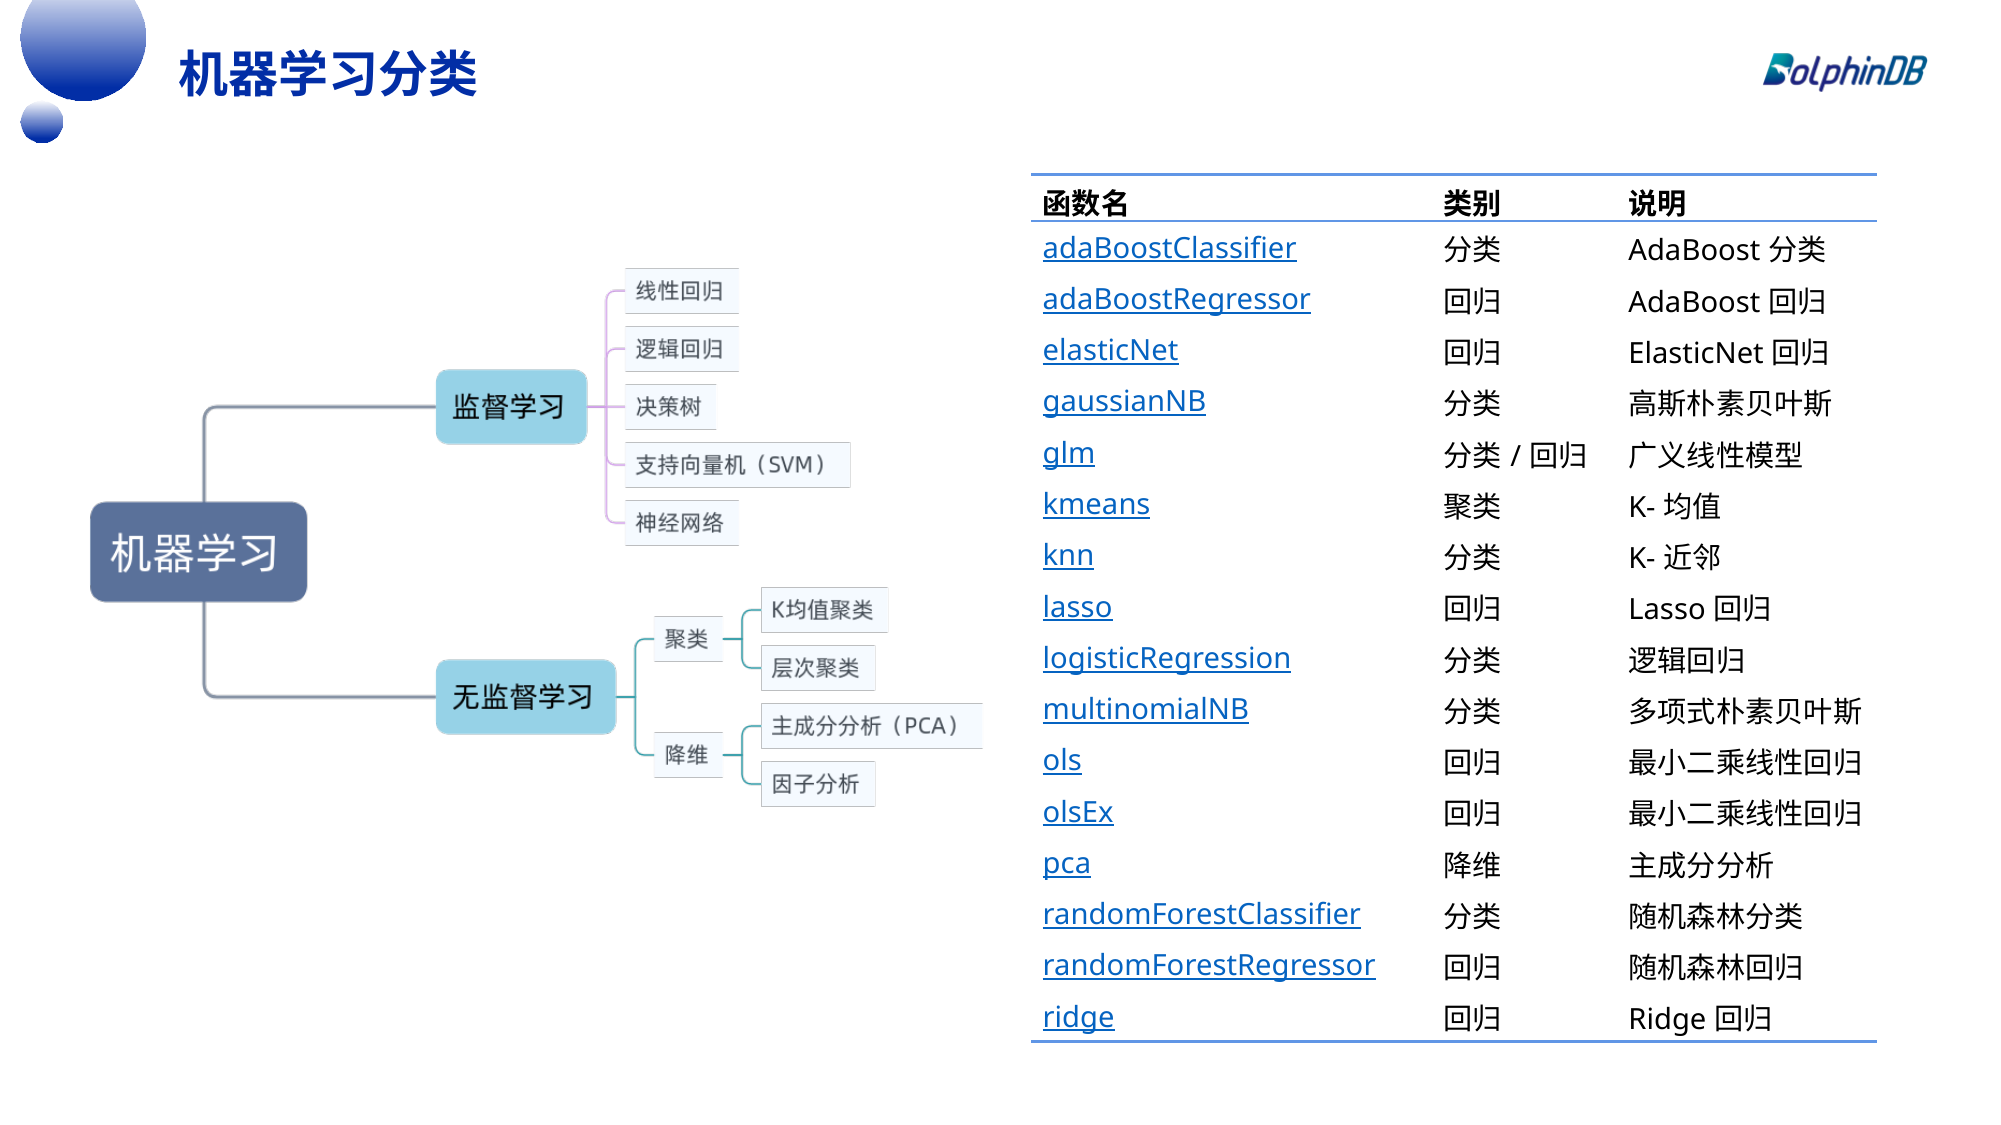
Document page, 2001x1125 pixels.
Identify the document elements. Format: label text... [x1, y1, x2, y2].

table_cell multinomialNB [1032, 683, 1432, 734]
table_cell 主成分分析 [1617, 836, 1877, 888]
table_cell 分类 [1432, 375, 1617, 426]
table_cell ElasticNet回归 [1617, 324, 1877, 375]
picture [42, 220, 1032, 855]
table_cell 多项式朴素贝叶斯 [1617, 683, 1877, 734]
table_cell 随机森林回归 [1617, 939, 1877, 990]
table_cell 高斯朴素贝叶斯 [1617, 375, 1877, 426]
table_cell 回归 [1432, 939, 1617, 990]
table_cell AdaBoost回归 [1617, 272, 1877, 324]
table_cell K-均值 [1617, 477, 1877, 529]
text_box [19, 99, 64, 144]
table_cell glm [1032, 426, 1432, 477]
table_cell 分类/回归 [1432, 426, 1617, 477]
table_cell lasso [1032, 580, 1432, 631]
table_cell pca [1031, 836, 1432, 888]
table_cell 回归 [1432, 272, 1617, 324]
table_cell Ridge回归 [1617, 990, 1877, 1040]
table_cell K-近邻 [1617, 529, 1877, 580]
table_cell 分类 [1432, 529, 1617, 580]
table_header 说明 [1617, 176, 1877, 220]
table_cell 广义线性模型 [1617, 426, 1877, 477]
table_cell olsEx [1032, 785, 1432, 836]
table_cell kmeans [1032, 477, 1432, 529]
table_cell AdaBoost分类 [1617, 222, 1877, 272]
table_cell ridge [1031, 990, 1432, 1040]
table_cell elasticNet [1032, 324, 1432, 375]
table_cell adaBoostRegressor [1032, 272, 1432, 324]
table_cell knn [1032, 529, 1432, 580]
table_cell 回归 [1432, 990, 1617, 1040]
table_cell gaussianNB [1032, 375, 1432, 426]
table_cell randomForestClassifier [1031, 888, 1432, 939]
table_cell 回归 [1432, 785, 1617, 836]
table_cell 随机森林分类 [1617, 888, 1877, 939]
table_cell adaBoostClassifier [1032, 222, 1432, 272]
table_header 类别 [1432, 176, 1617, 220]
table_header 函数名 [1031, 176, 1432, 220]
table_cell logisticRegression [1032, 631, 1432, 683]
text_box 机器学习分类 [163, 35, 1545, 110]
table_cell Lasso回归 [1617, 580, 1877, 631]
table_cell 聚类 [1432, 477, 1617, 529]
table_cell 最小二乘线性回归 [1617, 734, 1877, 785]
table_cell 回归 [1432, 324, 1617, 375]
table_cell 分类 [1432, 222, 1617, 272]
table_cell 分类 [1432, 683, 1617, 734]
table_cell 最小二乘线性回归 [1617, 785, 1877, 836]
picture [1755, 47, 1929, 93]
table_cell randomForestRegressor [1031, 939, 1432, 990]
table_cell 分类 [1432, 888, 1617, 939]
table_cell 逻辑回归 [1617, 631, 1877, 683]
table_cell 回归 [1432, 580, 1617, 631]
table_cell 回归 [1432, 734, 1617, 785]
text_box [19, 0, 147, 102]
table_cell 降维 [1432, 836, 1617, 888]
table_cell 分类 [1432, 631, 1617, 683]
table_cell ols [1032, 734, 1432, 785]
